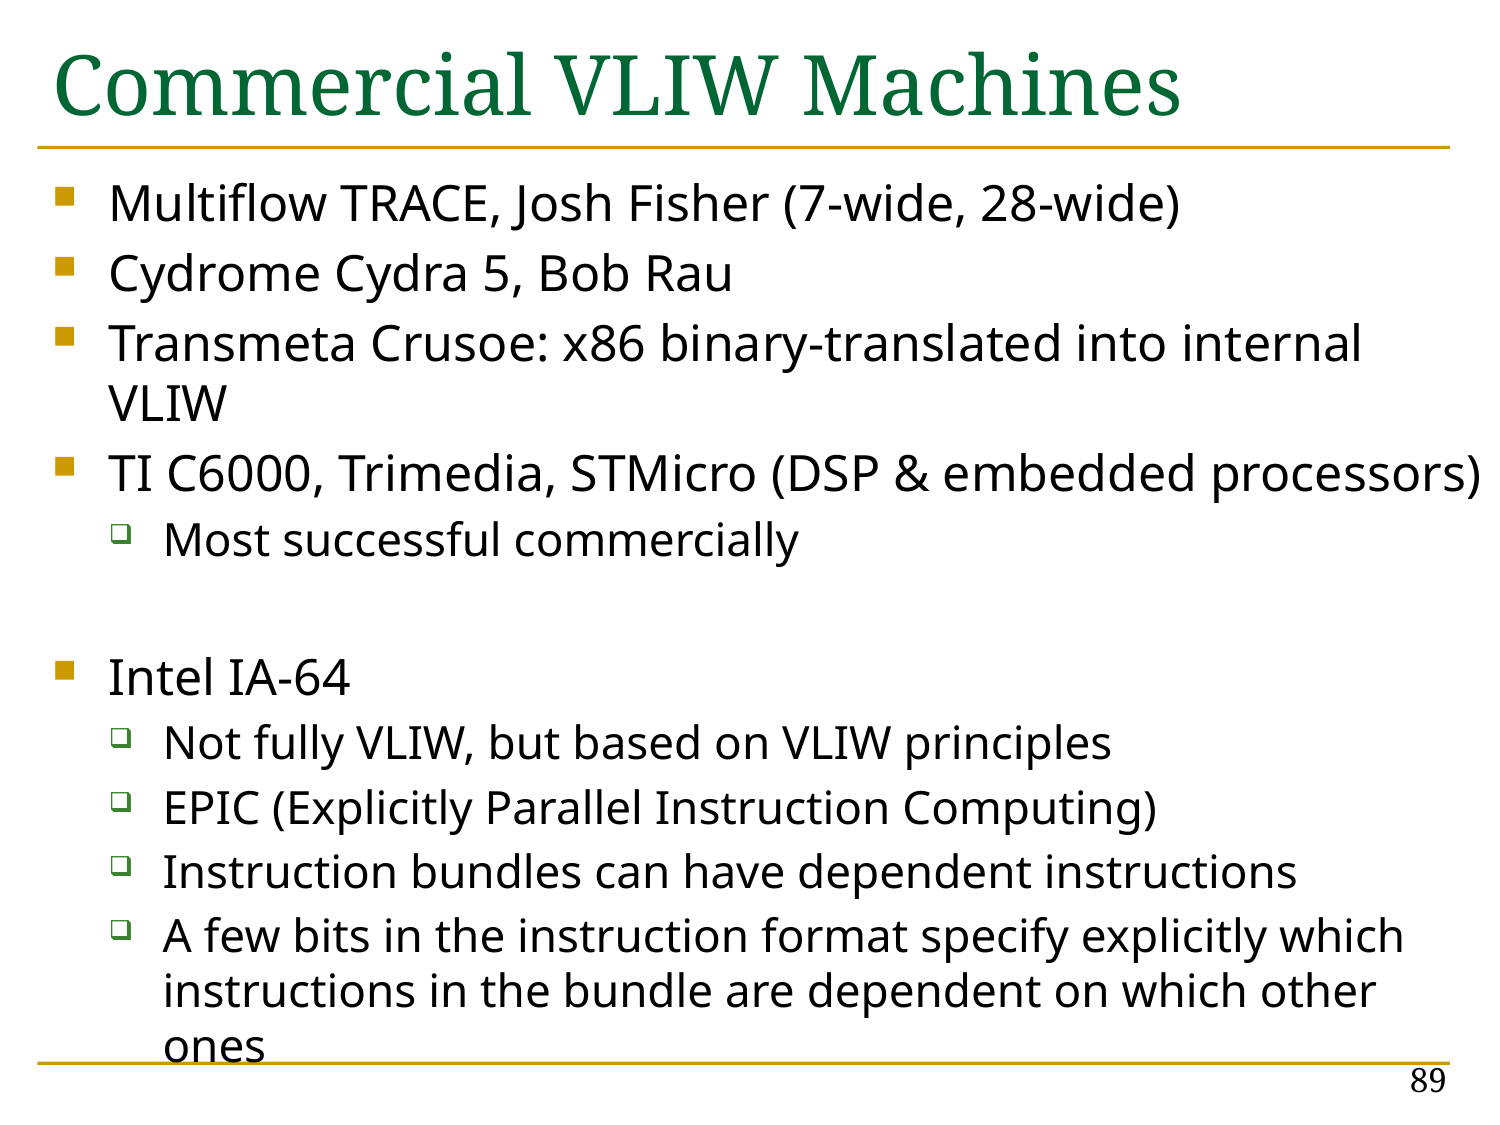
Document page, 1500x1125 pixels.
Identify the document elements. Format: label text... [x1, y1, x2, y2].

list Multiflow TRACE, Josh Fisher (7-wide, 28-wide) Cydrome Cydra 5, Bob Rau Transmeta Crusoe: x86 binary-translated into internal VLIW TI C6000, Trimedia, STMicro (DSP & embedded processors) Most successful commercially Intel IA-64 Not fully VLIW, but based on VLIW principles EPIC (Explicitly Parallel Instruction Computing) Instruction bundles can have dependent instructions A few bits in the instruction format specify explicitly which instructions in the bundle are dependent on which other ones [37, 163, 1500, 1016]
slide_number 89 [1111, 1036, 1462, 1112]
title Commercial VLIW Machines [37, 24, 1450, 163]
